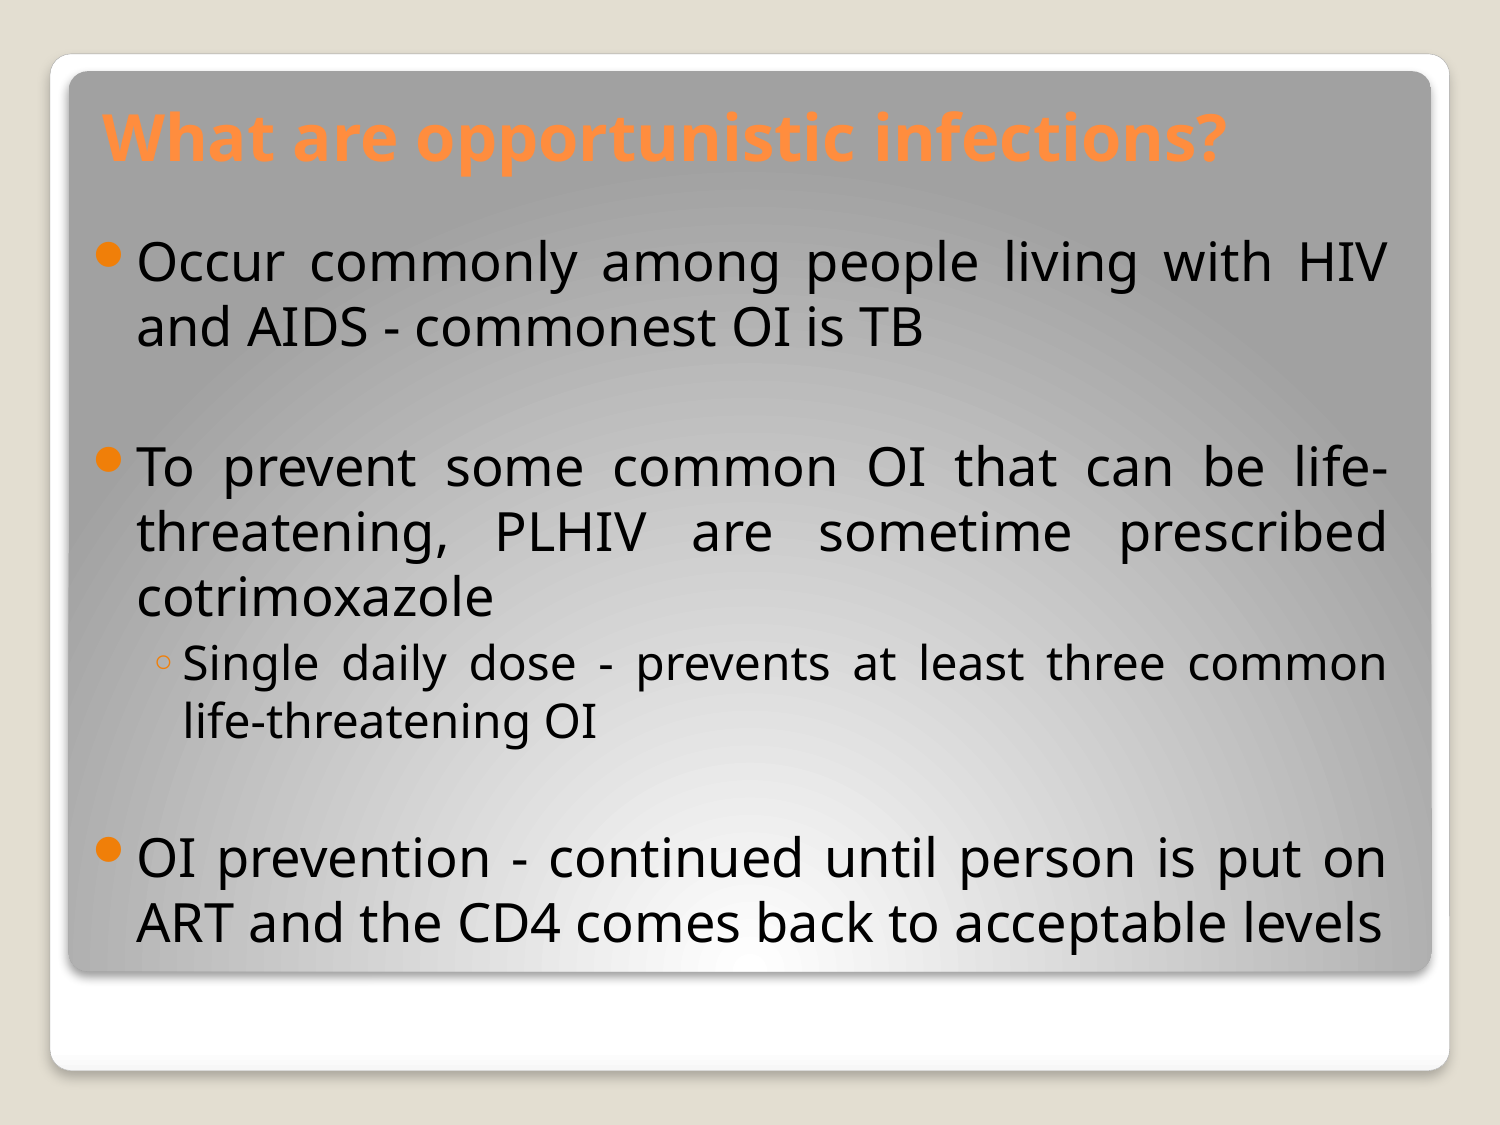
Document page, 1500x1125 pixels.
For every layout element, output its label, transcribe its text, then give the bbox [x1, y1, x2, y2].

title What are opportunistic infections? [87, 87, 1430, 260]
list Occur commonly among people living with HIV and AIDS - commonest OI is TB To prevent some common OI that can be life-threatening, PLHIV are sometime prescribed cotrimoxazole Single daily dose - prevents at least three common life-threatening OI OI prevention - continued until person is put on ART and the CD4 comes back to acceptable levels [62, 212, 1406, 963]
